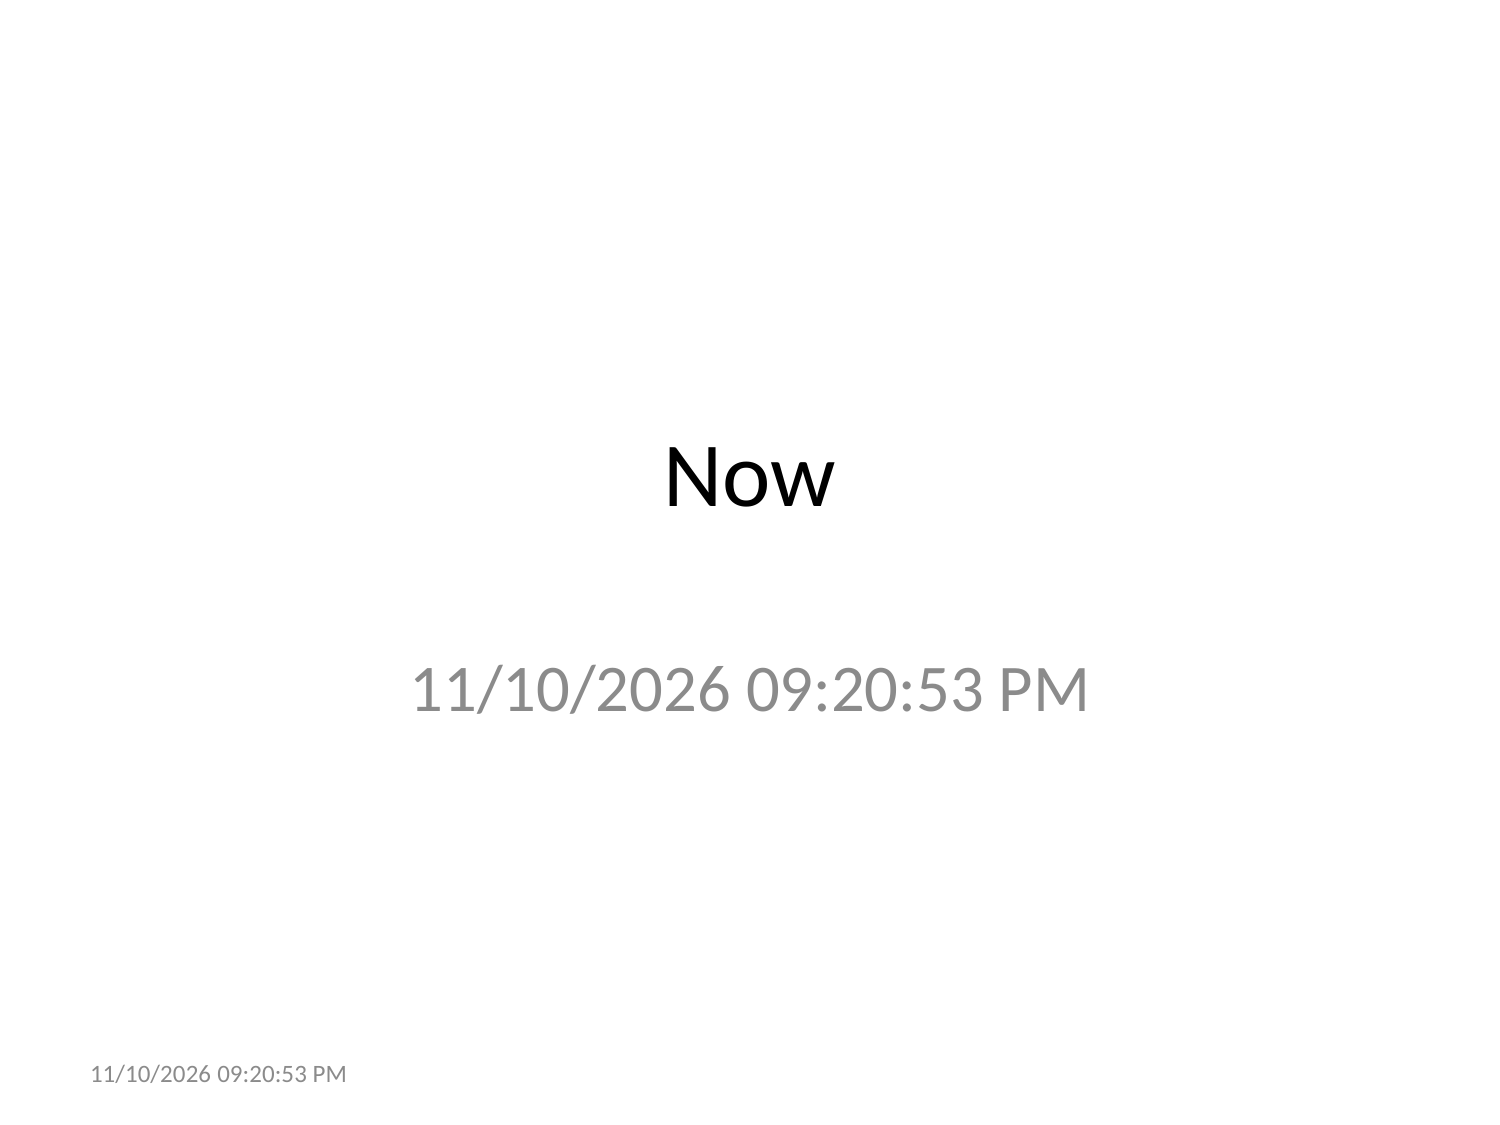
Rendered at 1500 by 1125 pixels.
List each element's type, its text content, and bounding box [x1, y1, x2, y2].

title Now [112, 349, 1388, 591]
subtitle 2011-12-19 10:20:04 AM [225, 637, 1275, 925]
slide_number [75, 1042, 425, 1103]
